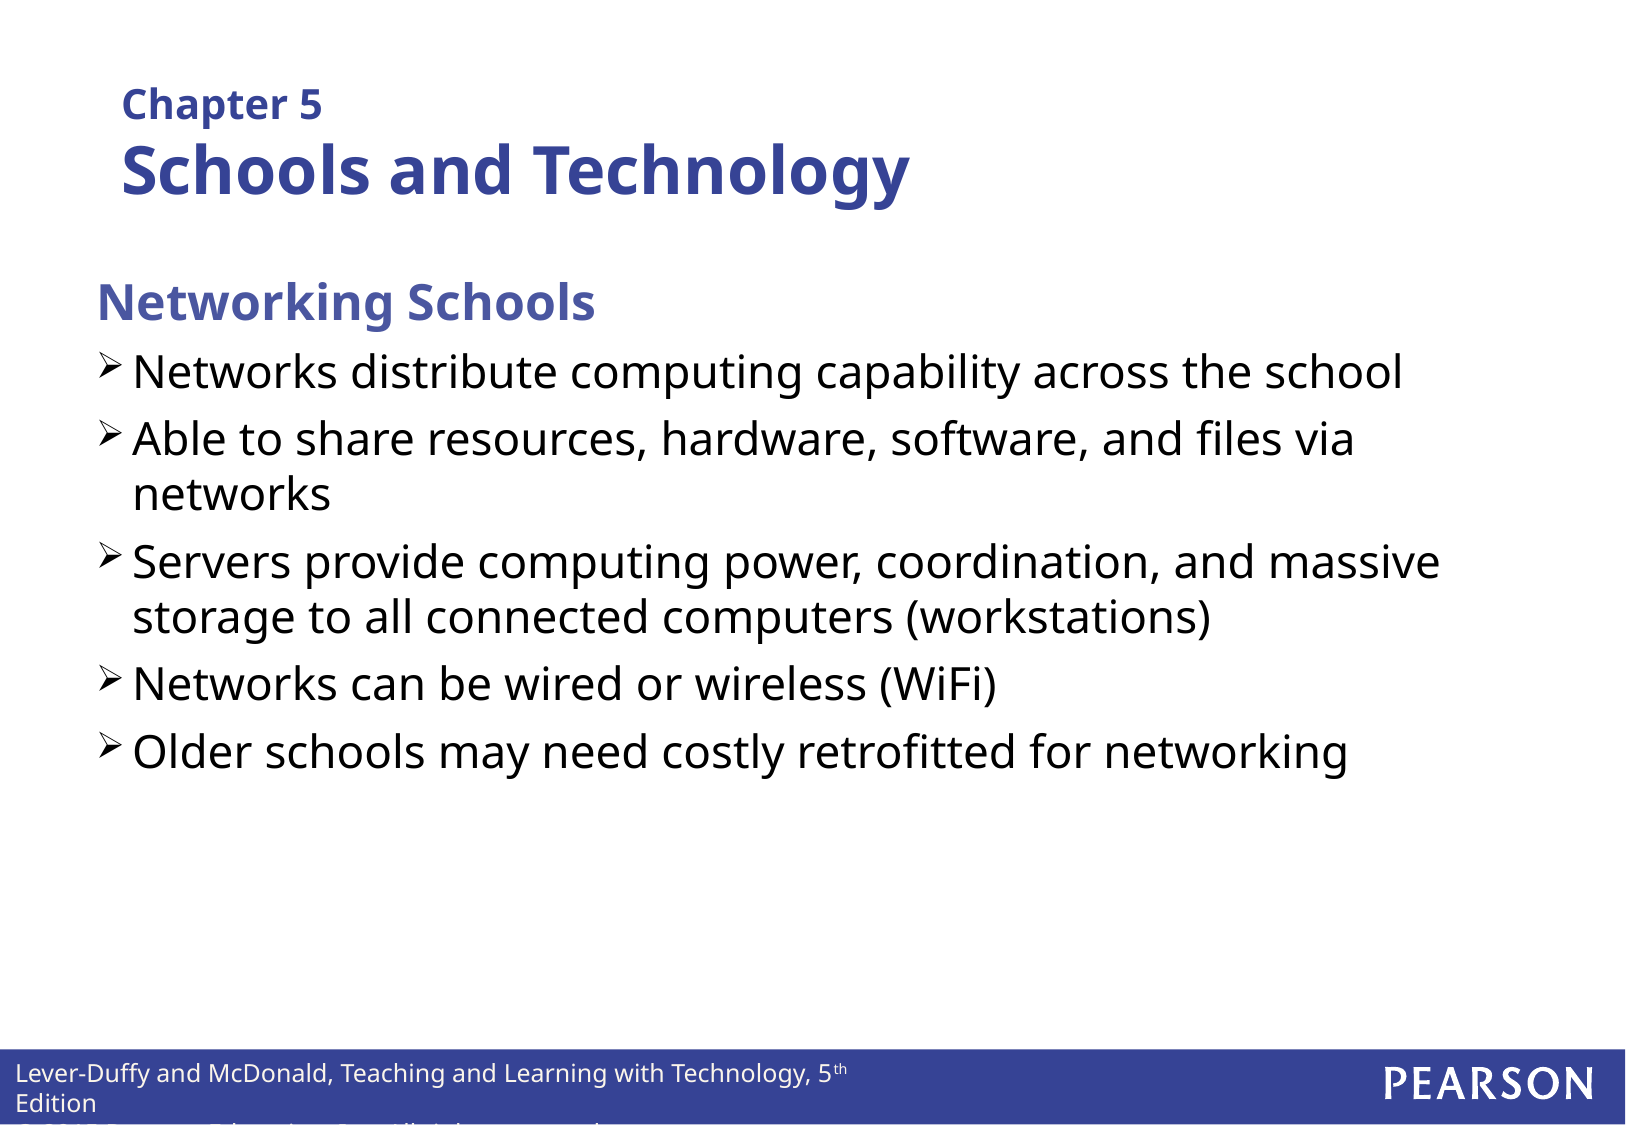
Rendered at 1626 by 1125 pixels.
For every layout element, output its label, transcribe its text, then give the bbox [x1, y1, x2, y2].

list Networking Schools Networks distribute computing capability across the school Able to share resources, hardware, software, and files via networks Servers provide computing power, coordination, and massive storage to all connected computers (workstations) Networks can be wired or wireless (WiFi) Older schools may need costly retrofitted for networking [81, 262, 1544, 1005]
text_box Chapter 5 Schools and Technology [106, 70, 1569, 258]
